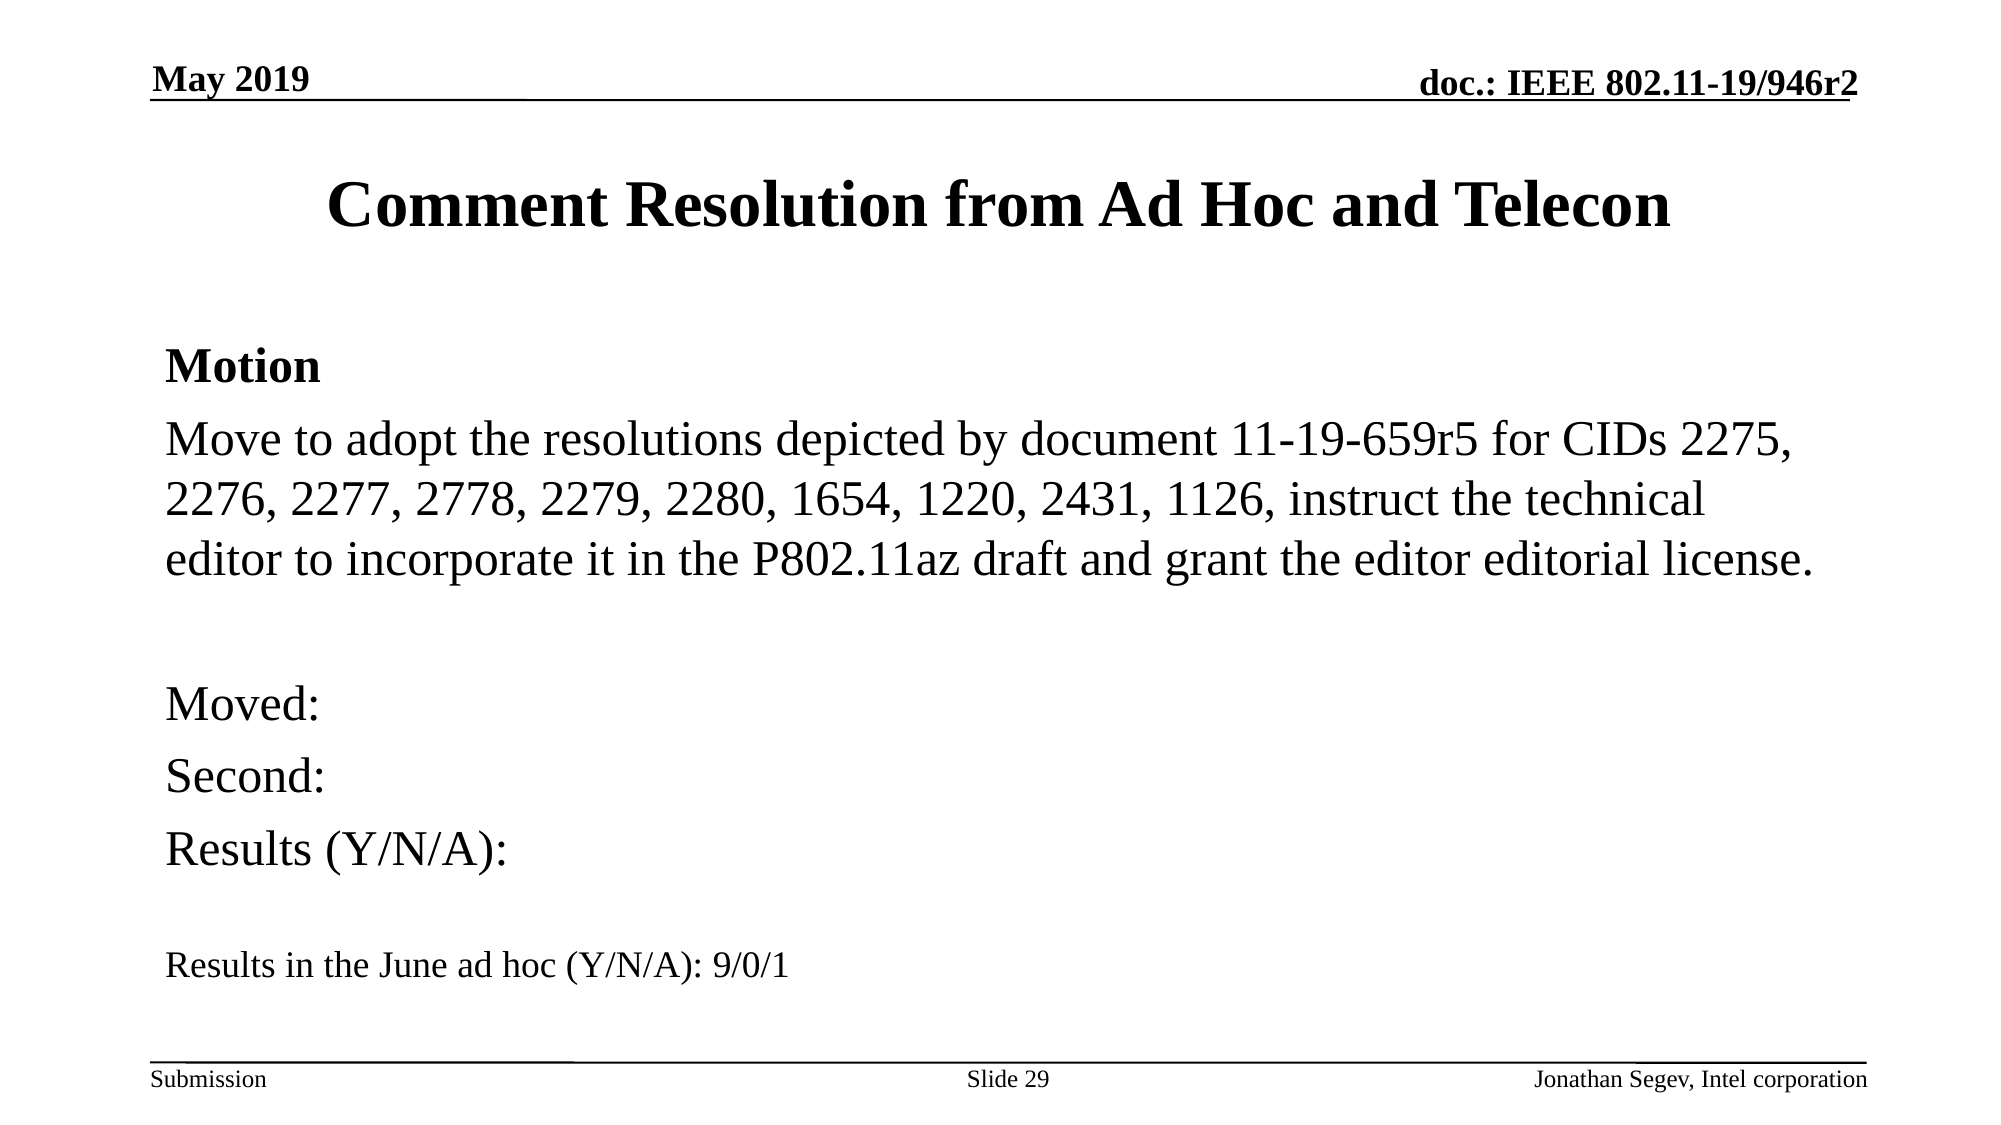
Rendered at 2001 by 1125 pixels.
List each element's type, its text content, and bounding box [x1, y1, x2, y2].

list Motion Move to adopt the resolutions depicted by document 11-19-659r5 for CIDs 2275, 2276, 2277, 2778, 2279, 2280, 1654, 1220, 2431, 1126, instruct the technical editor to incorporate it in the P802.11az draft and grant the editor editorial license. Moved: Second: Results (Y/N/A): Results in the June ad hoc (Y/N/A): 9/0/1 [149, 324, 1850, 1000]
slide_number Slide 29 [950, 1061, 1067, 1123]
title Comment Resolution from Ad Hoc and Telecon [149, 112, 1850, 288]
footer Jonathan Segev, Intel corporation [1171, 1061, 1869, 1093]
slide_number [152, 54, 563, 100]
